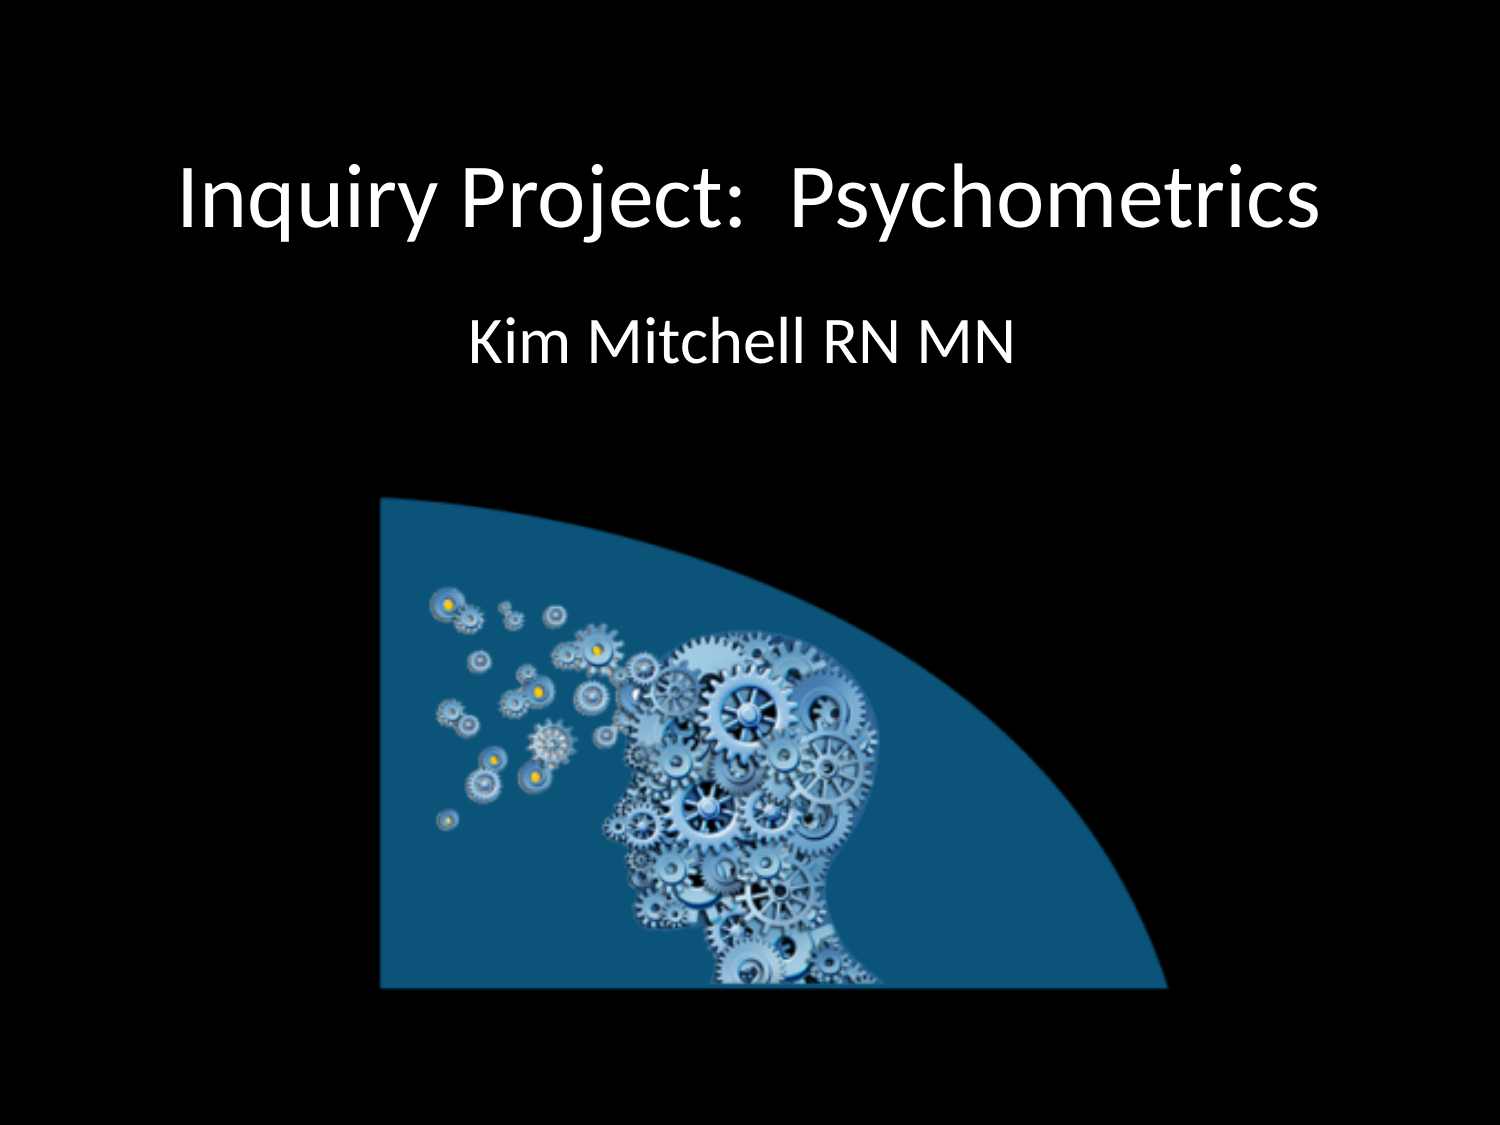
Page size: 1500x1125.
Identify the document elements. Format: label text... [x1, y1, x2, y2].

title Inquiry Project: Psychometrics [112, 70, 1388, 312]
subtitle Kim Mitchell RN MN [225, 289, 1275, 423]
picture [366, 496, 1192, 1009]
